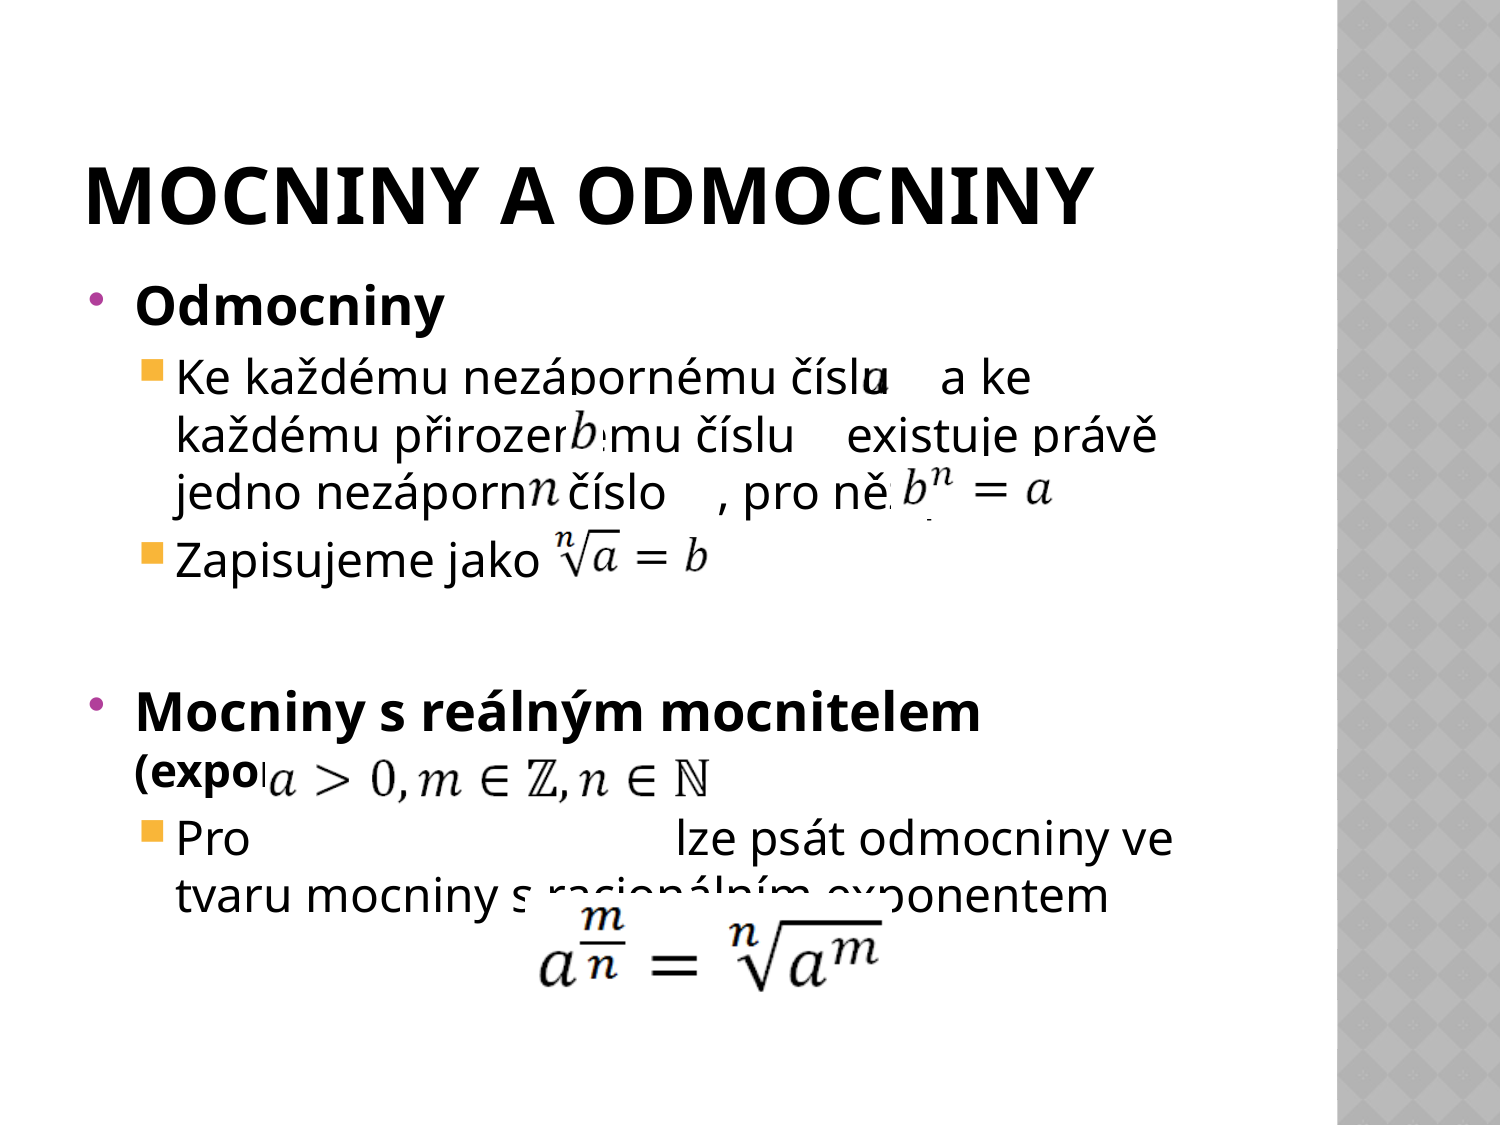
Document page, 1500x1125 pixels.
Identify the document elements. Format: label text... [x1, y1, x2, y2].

picture [891, 455, 1058, 519]
list Odmocniny Ke každému nezápornému číslu a ke každému přirozenému číslu existuje právě jedno nezáporné číslo , pro něž platí Zapisujeme jako Mocniny s reálným mocnitelem (exponentem) Pro lze psát odmocniny ve tvaru mocniny s racionálním exponentem [75, 264, 1263, 1059]
picture [526, 463, 562, 512]
picture [566, 395, 603, 461]
picture [525, 893, 892, 1006]
picture [265, 749, 715, 815]
title Mocniny a Odmocniny [75, 52, 1263, 240]
picture [855, 349, 892, 405]
picture [548, 520, 715, 581]
